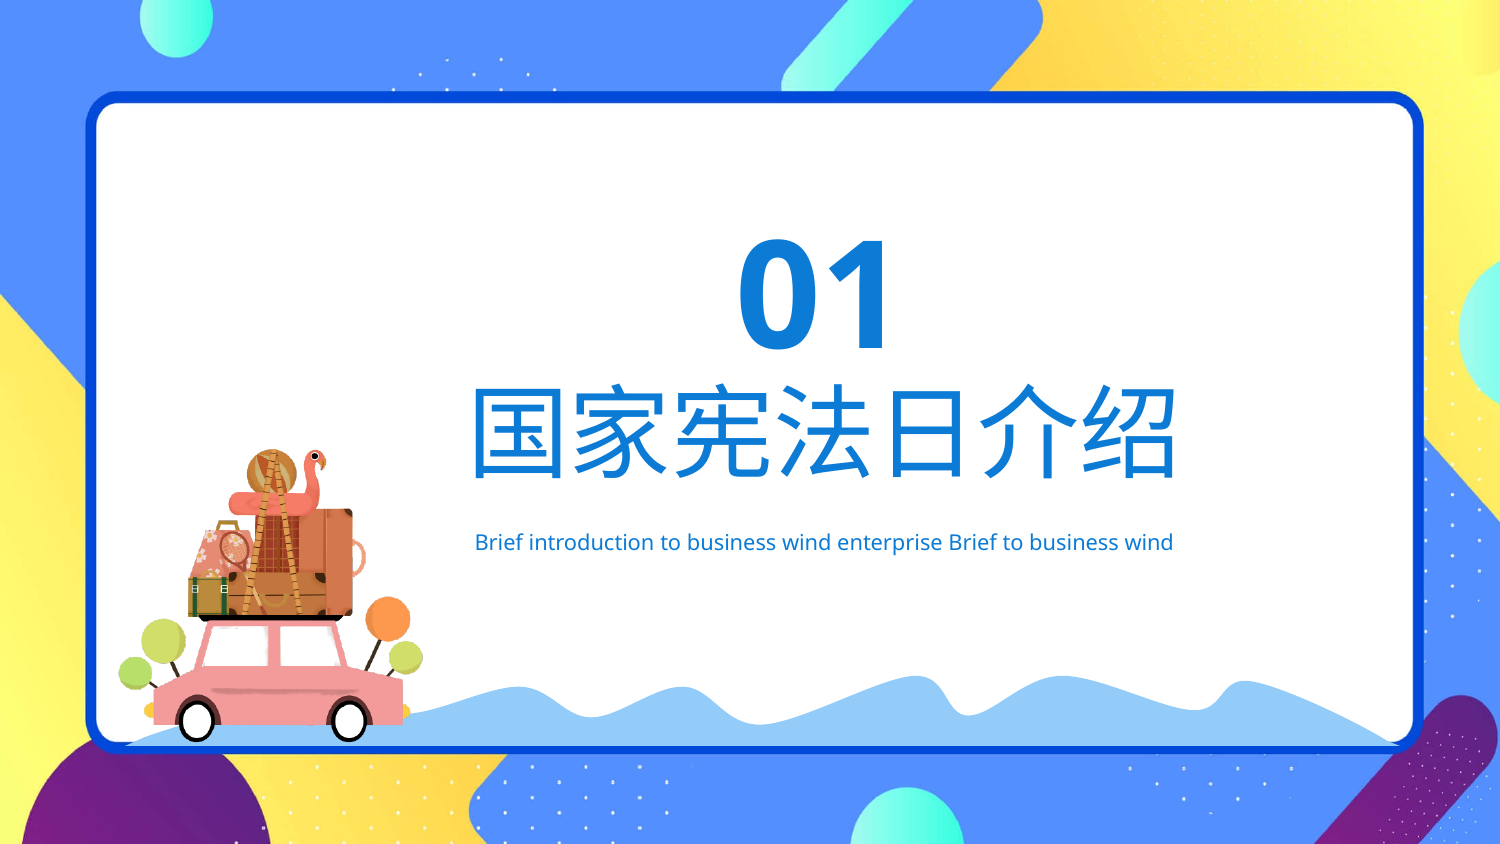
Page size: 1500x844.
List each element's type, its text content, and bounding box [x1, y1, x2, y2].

picture [0, 0, 1500, 844]
text_box [433, 674, 1401, 748]
text_box Brief introduction to business wind enterprise Brief to business wind [451, 521, 1199, 563]
text_box 01 [720, 191, 922, 361]
text_box 国家宪法日介绍 [452, 361, 1196, 499]
